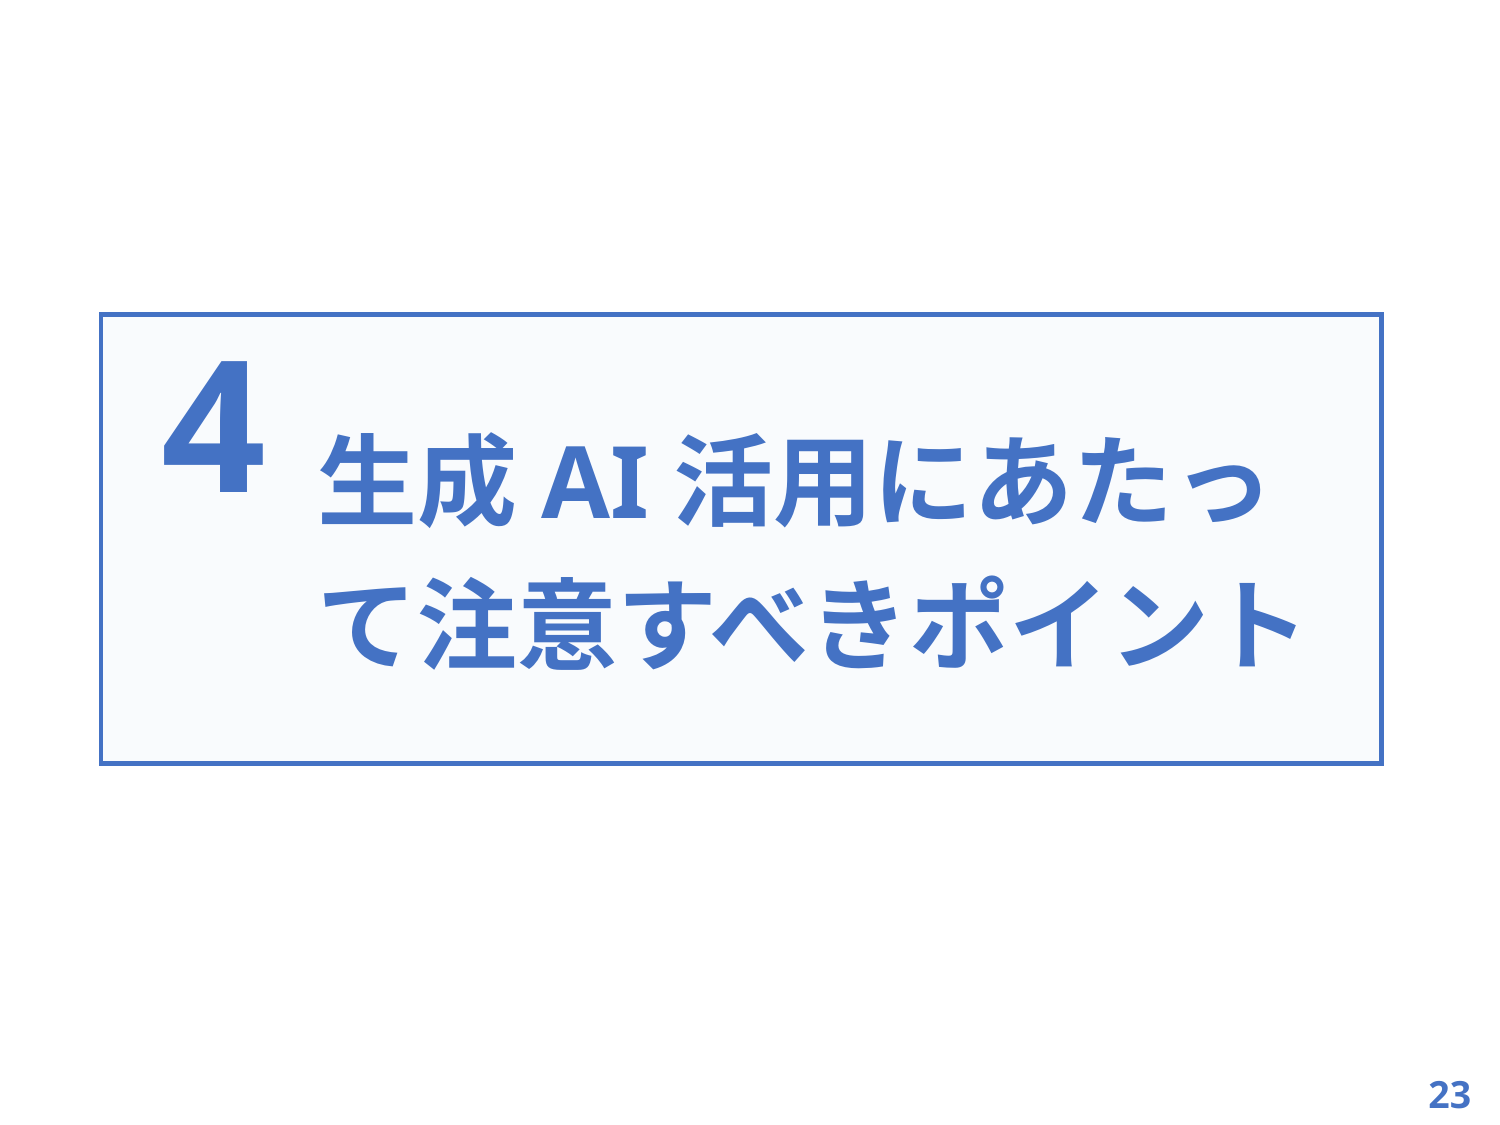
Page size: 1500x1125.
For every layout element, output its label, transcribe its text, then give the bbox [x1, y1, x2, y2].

text_box 生成AI活用にあたって注意すべきポイント [302, 379, 1375, 699]
text_box 23 [1399, 1063, 1500, 1123]
text_box 4 [86, 301, 342, 537]
